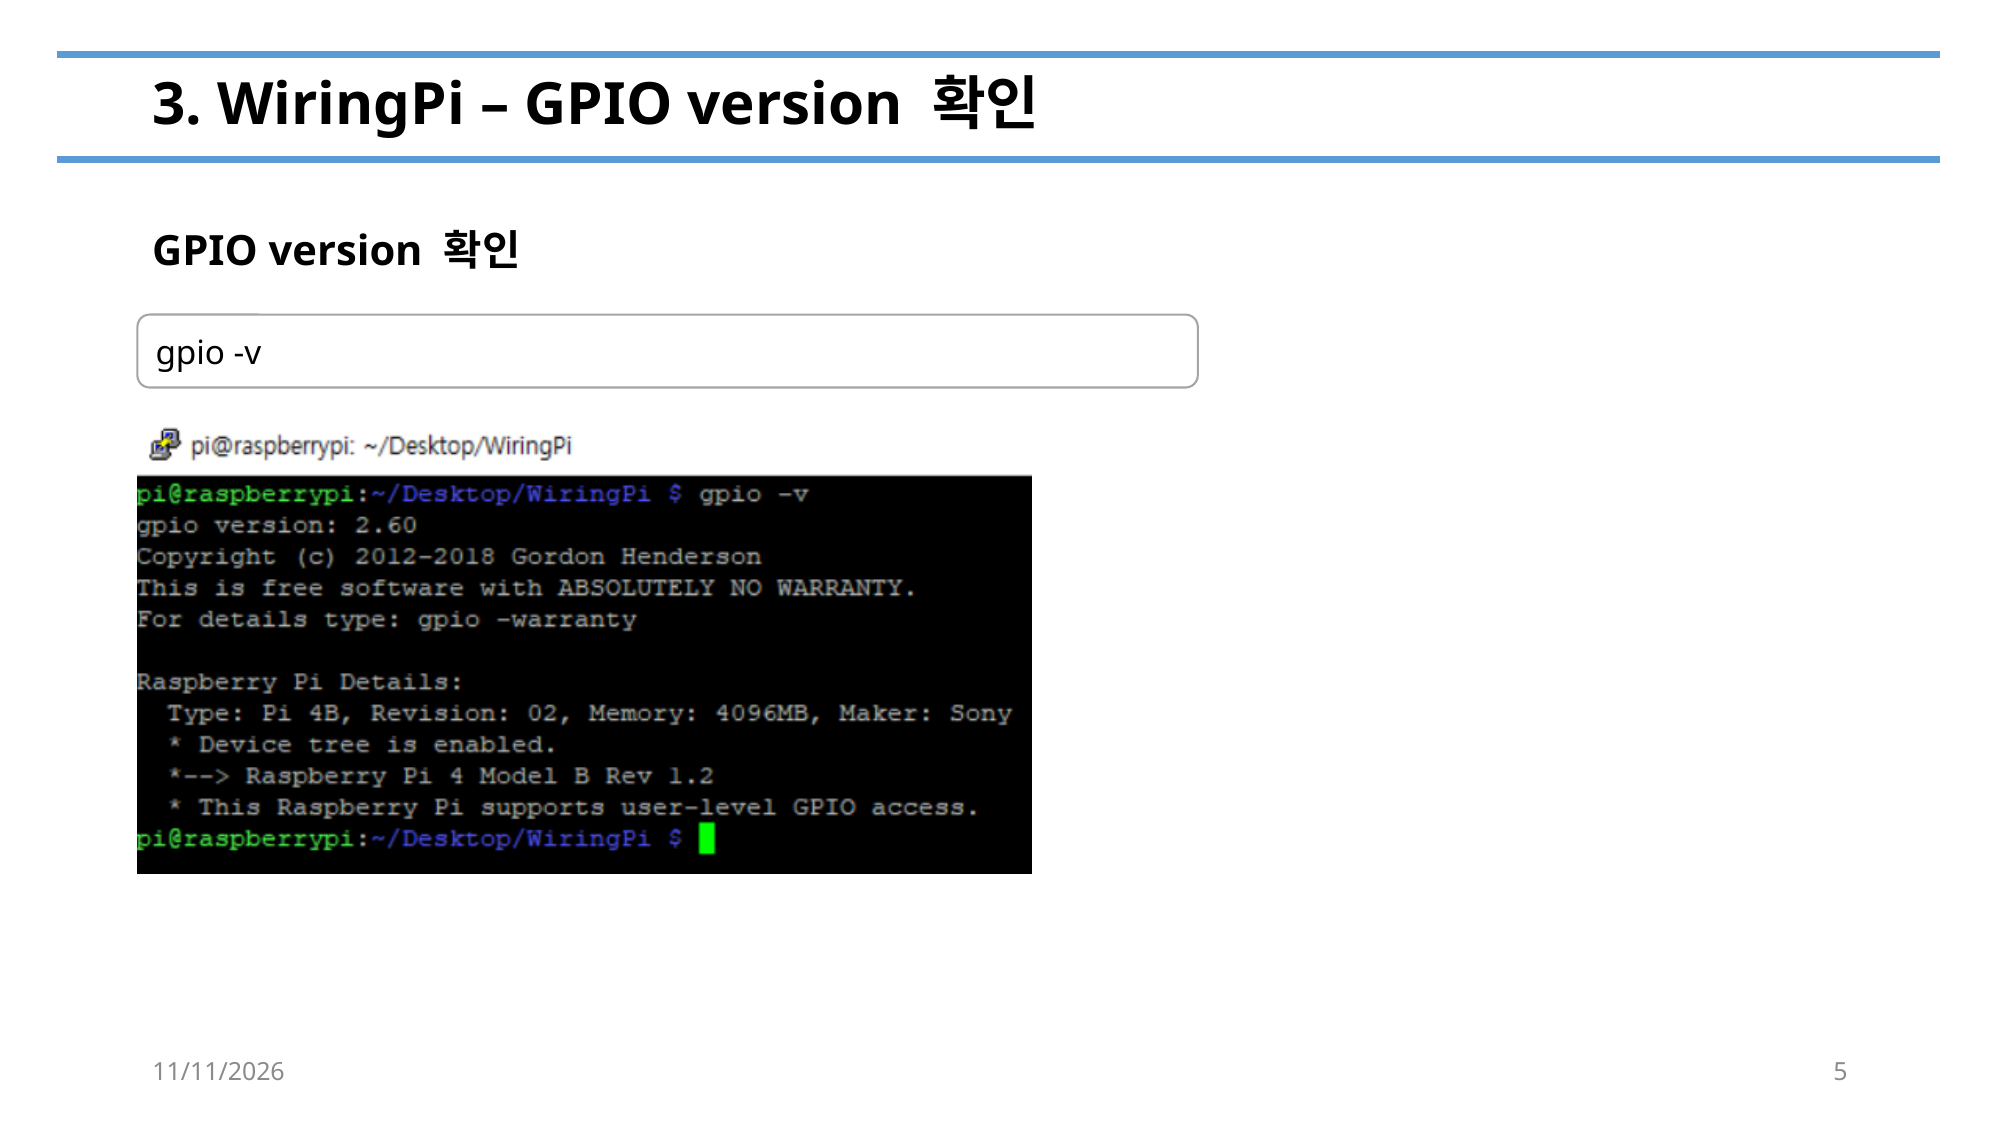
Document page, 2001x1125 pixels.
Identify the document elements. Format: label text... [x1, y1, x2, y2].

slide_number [137, 1042, 588, 1103]
text_box gpio -v [136, 313, 1199, 389]
slide_number 5 [1412, 1042, 1863, 1103]
title 3. WiringPi – GPIO version 확인 [137, 66, 1863, 145]
text_box GPIO version 확인 [137, 216, 1198, 282]
picture [137, 420, 1032, 874]
